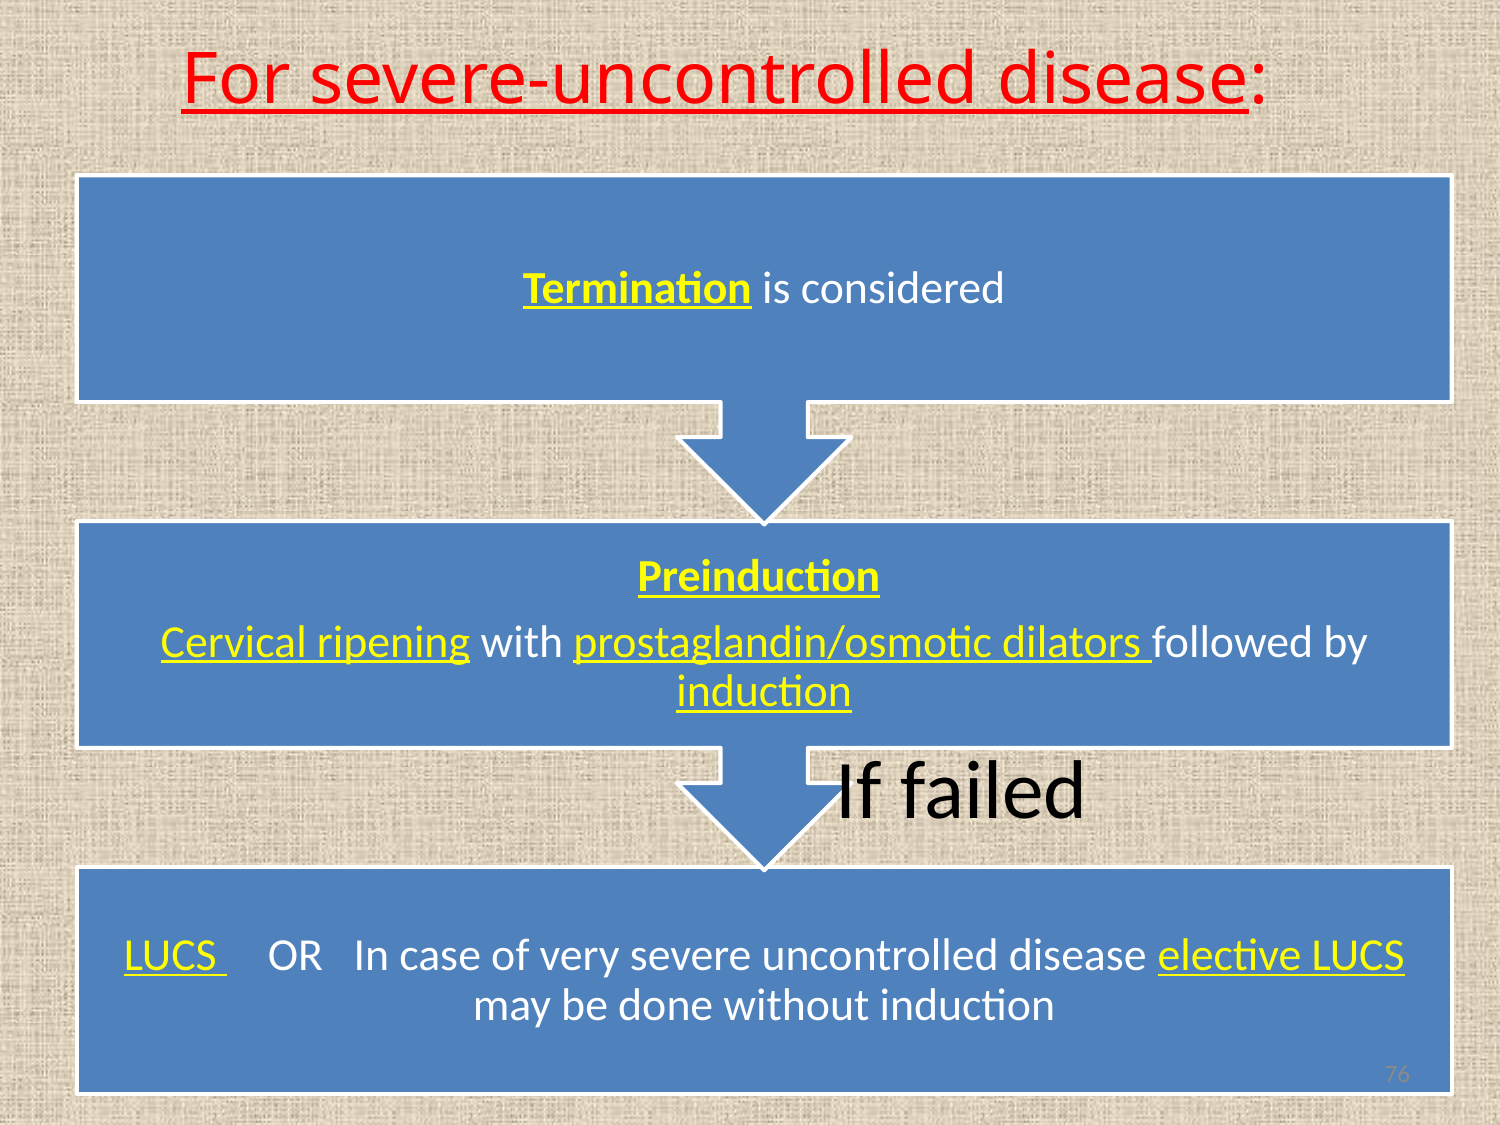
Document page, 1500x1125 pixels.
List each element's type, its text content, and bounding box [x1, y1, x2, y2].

picture [0, 0, 1500, 1125]
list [76, 174, 1452, 1095]
title For severe-uncontrolled disease: [50, 0, 1400, 150]
